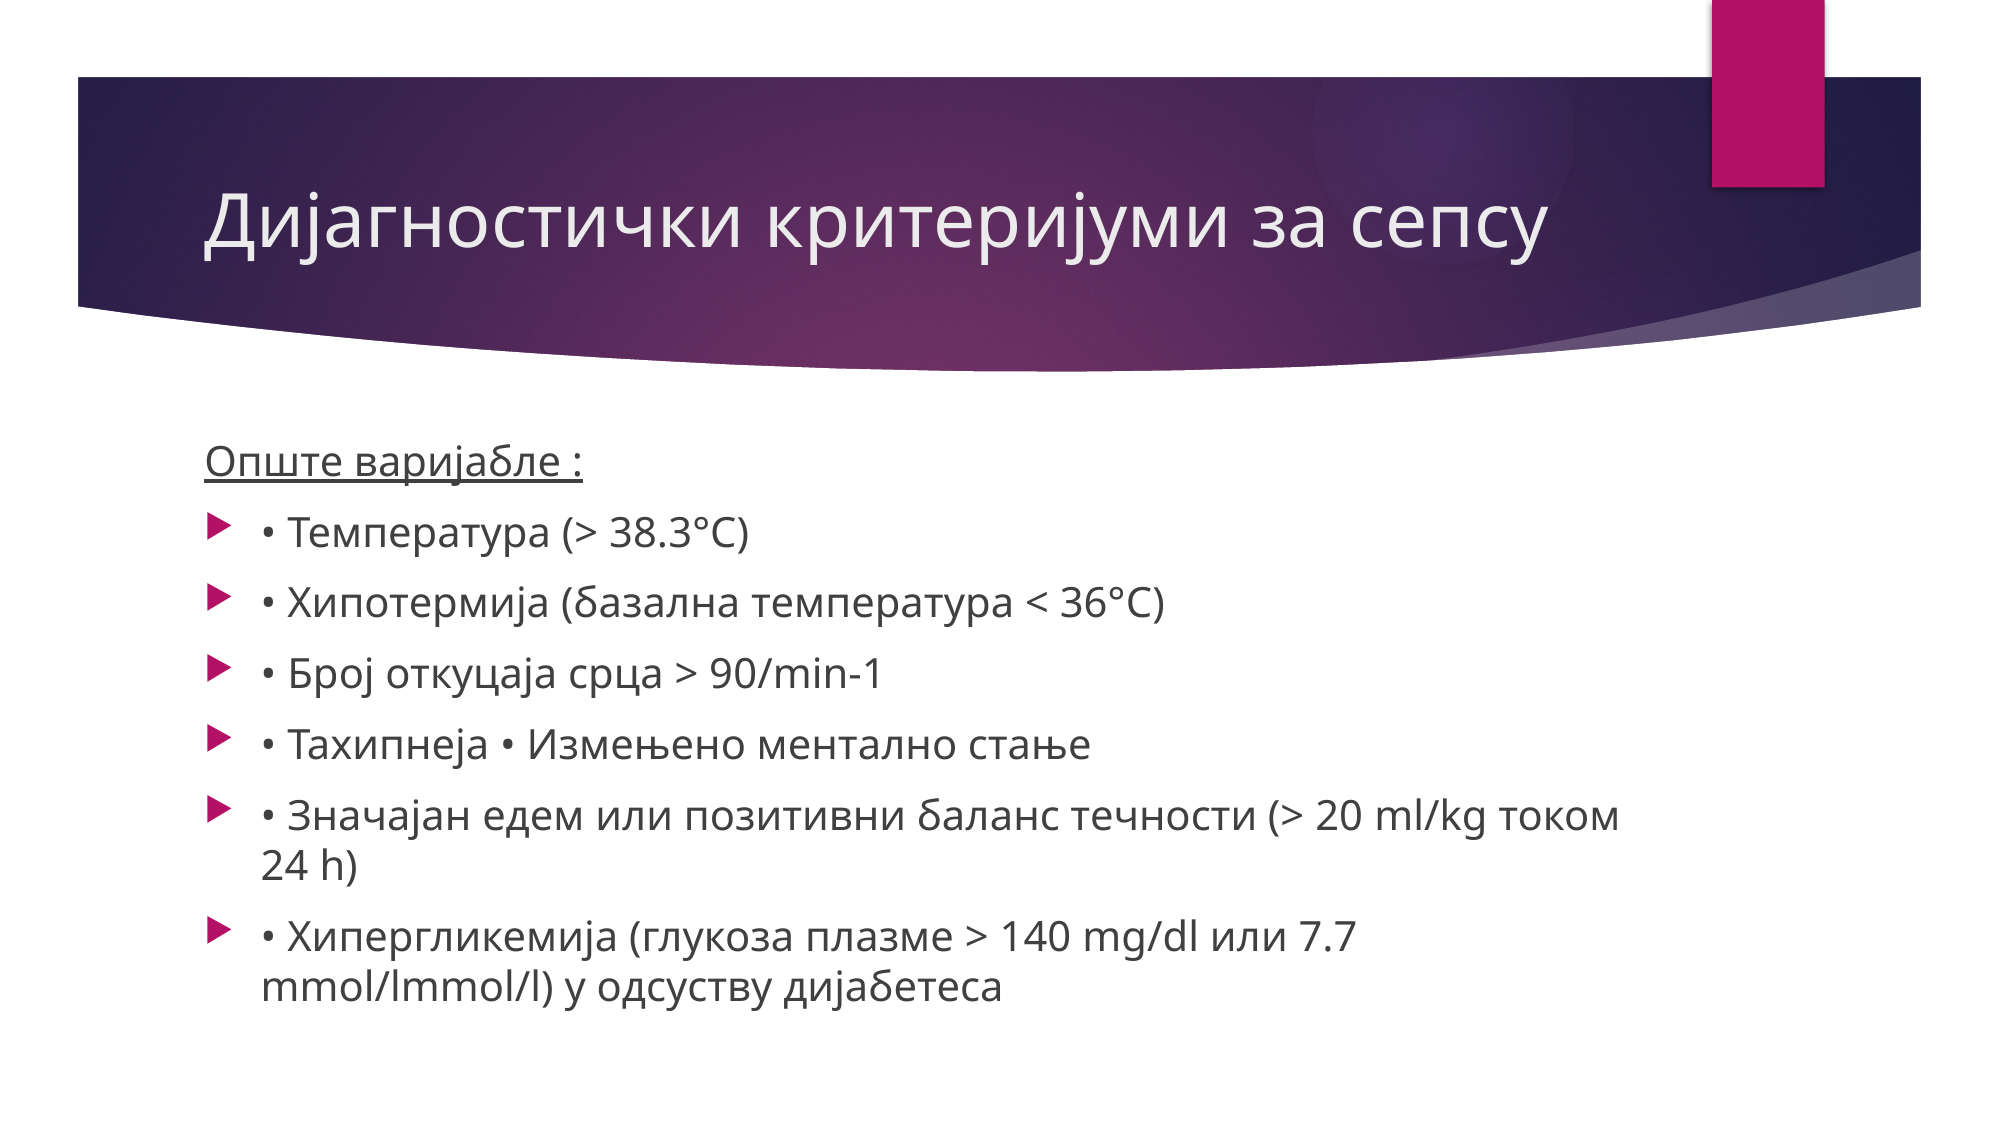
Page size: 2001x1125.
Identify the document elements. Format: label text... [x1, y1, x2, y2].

list Опште варијабле : • Температура (> 38.3°C) • Хипотермија (базална температура < 36°C) • Број откуцаја срца > 90/min-1 • Тахипнеја • Измењено ментално стање • Значајан едем или позитивни баланс течности (> 20 ml/kg током 24 h) • Хипергликемија (глукоза плазме > 140 mg/dl или 7.7 mmol/lmmol/l) у одсуству дијабетеса [189, 427, 1638, 988]
title Дијагностички критеријуми за сепсу [189, 159, 1627, 276]
